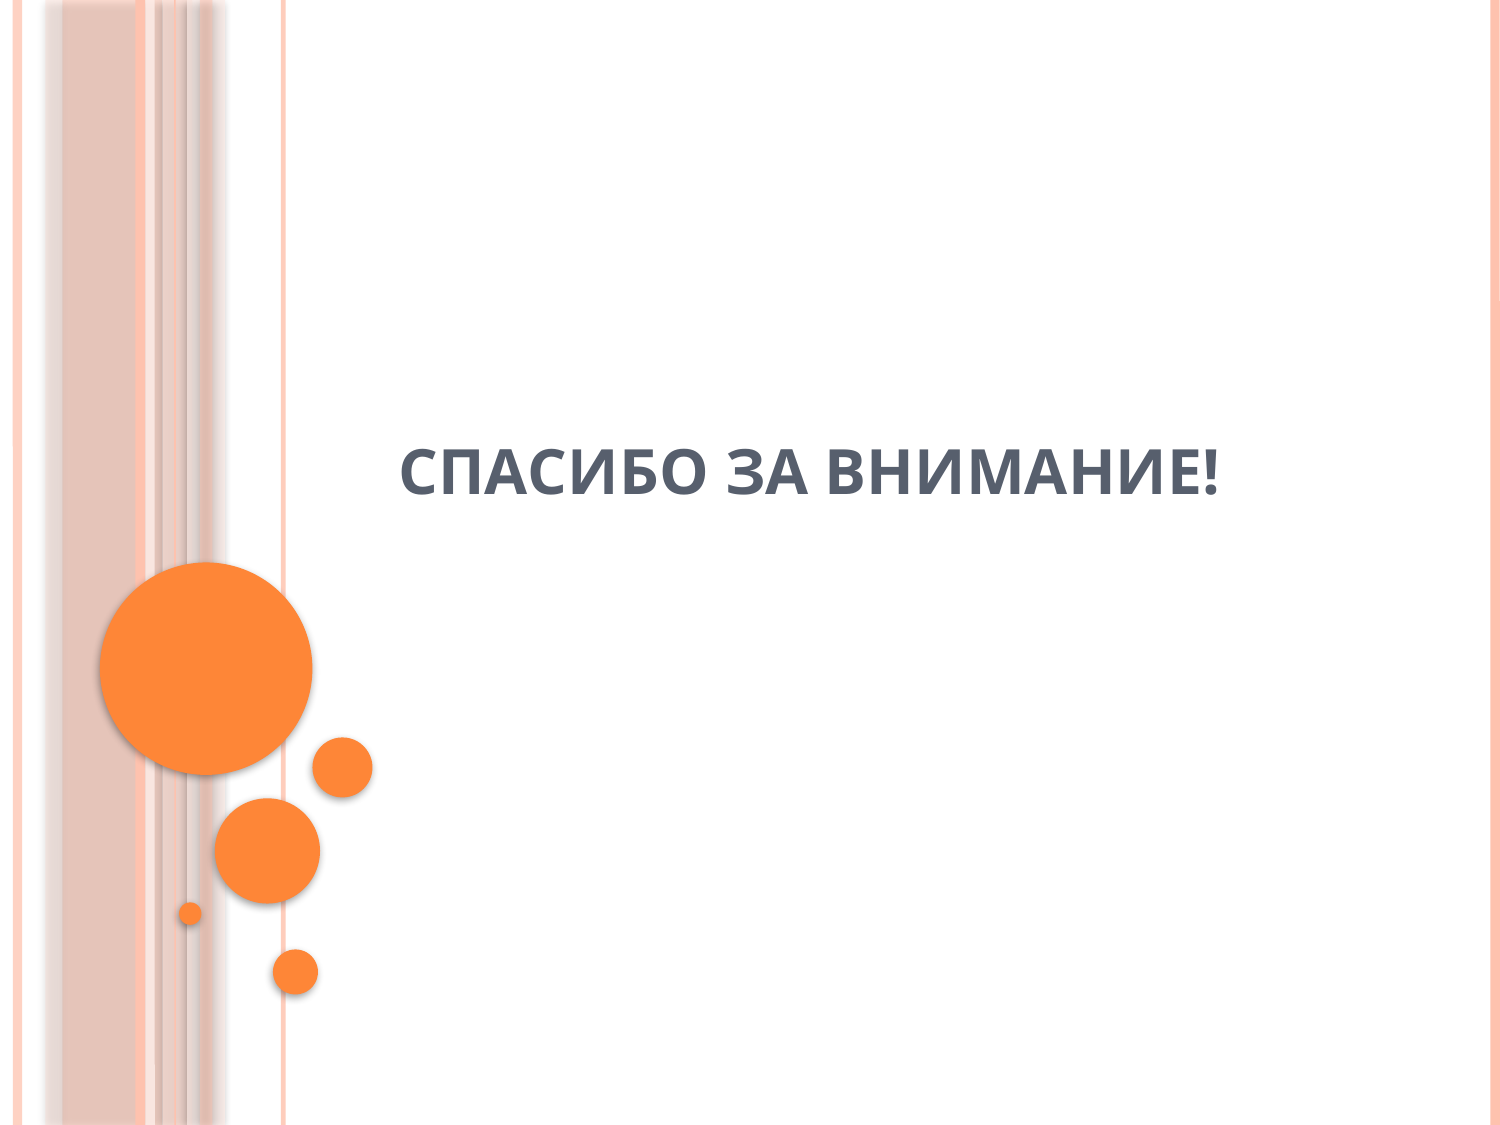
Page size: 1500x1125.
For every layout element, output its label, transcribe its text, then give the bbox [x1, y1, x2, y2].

title Спасибо за внимание! [383, 278, 1397, 590]
